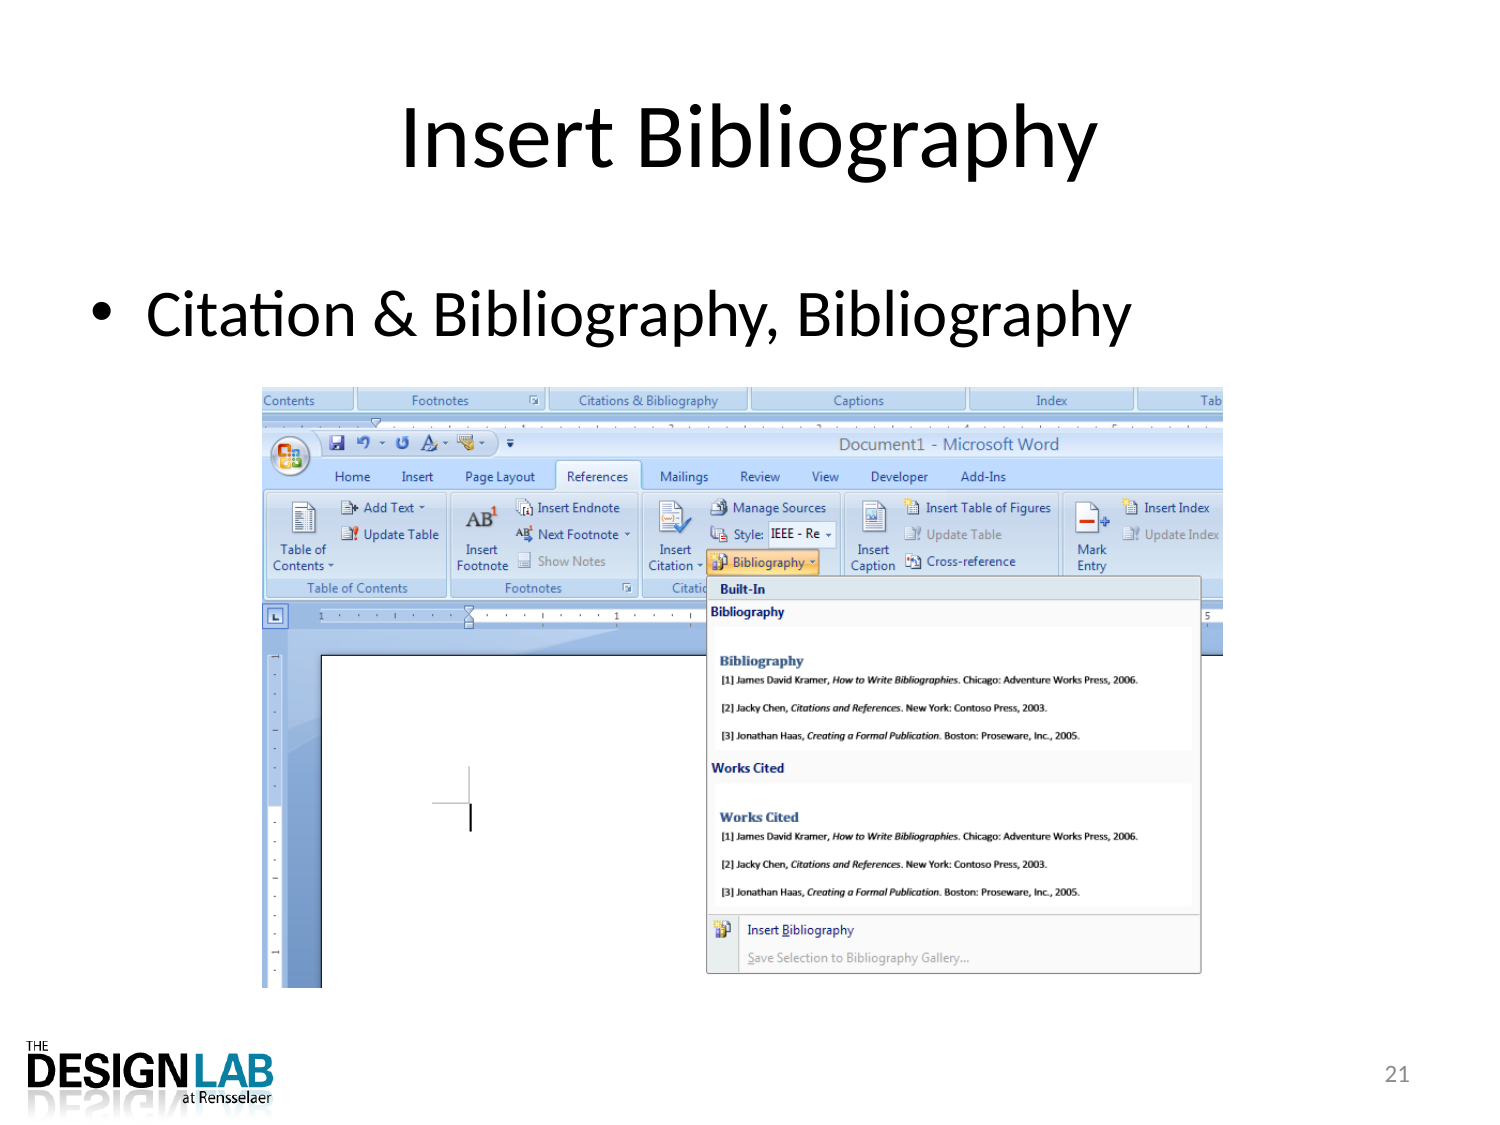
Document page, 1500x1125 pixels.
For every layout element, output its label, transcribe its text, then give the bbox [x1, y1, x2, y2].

list Citation & Bibliography, Bibliography [75, 262, 1425, 1005]
picture [262, 387, 1224, 988]
slide_number 21 [1074, 1042, 1425, 1103]
picture [24, 1037, 275, 1125]
title Insert Bibliography [75, 37, 1425, 225]
